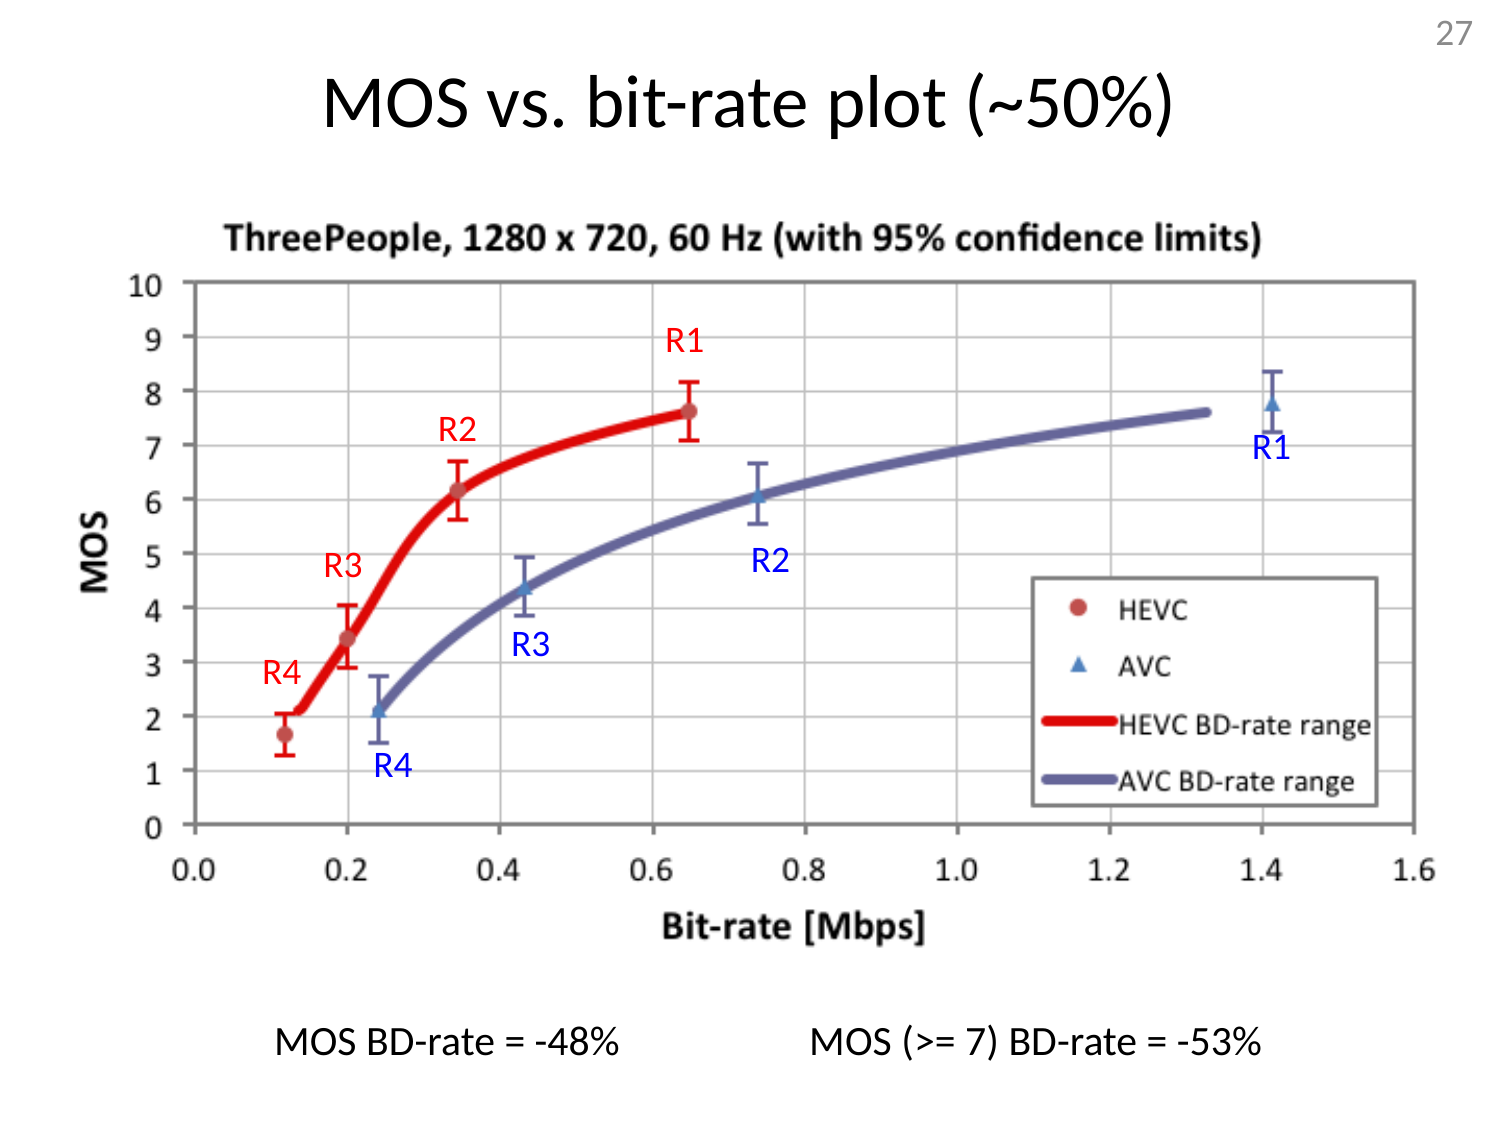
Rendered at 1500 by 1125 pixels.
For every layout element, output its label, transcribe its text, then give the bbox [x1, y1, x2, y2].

text_box MOS vs. bit-rate plot (~50%) [26, 45, 1473, 158]
text_box MOS BD-rate = -48% MOS (>= 7) BD-rate = -53% [259, 1006, 1278, 1071]
slide_number 27 [1374, 0, 1489, 60]
picture [0, 172, 1500, 953]
